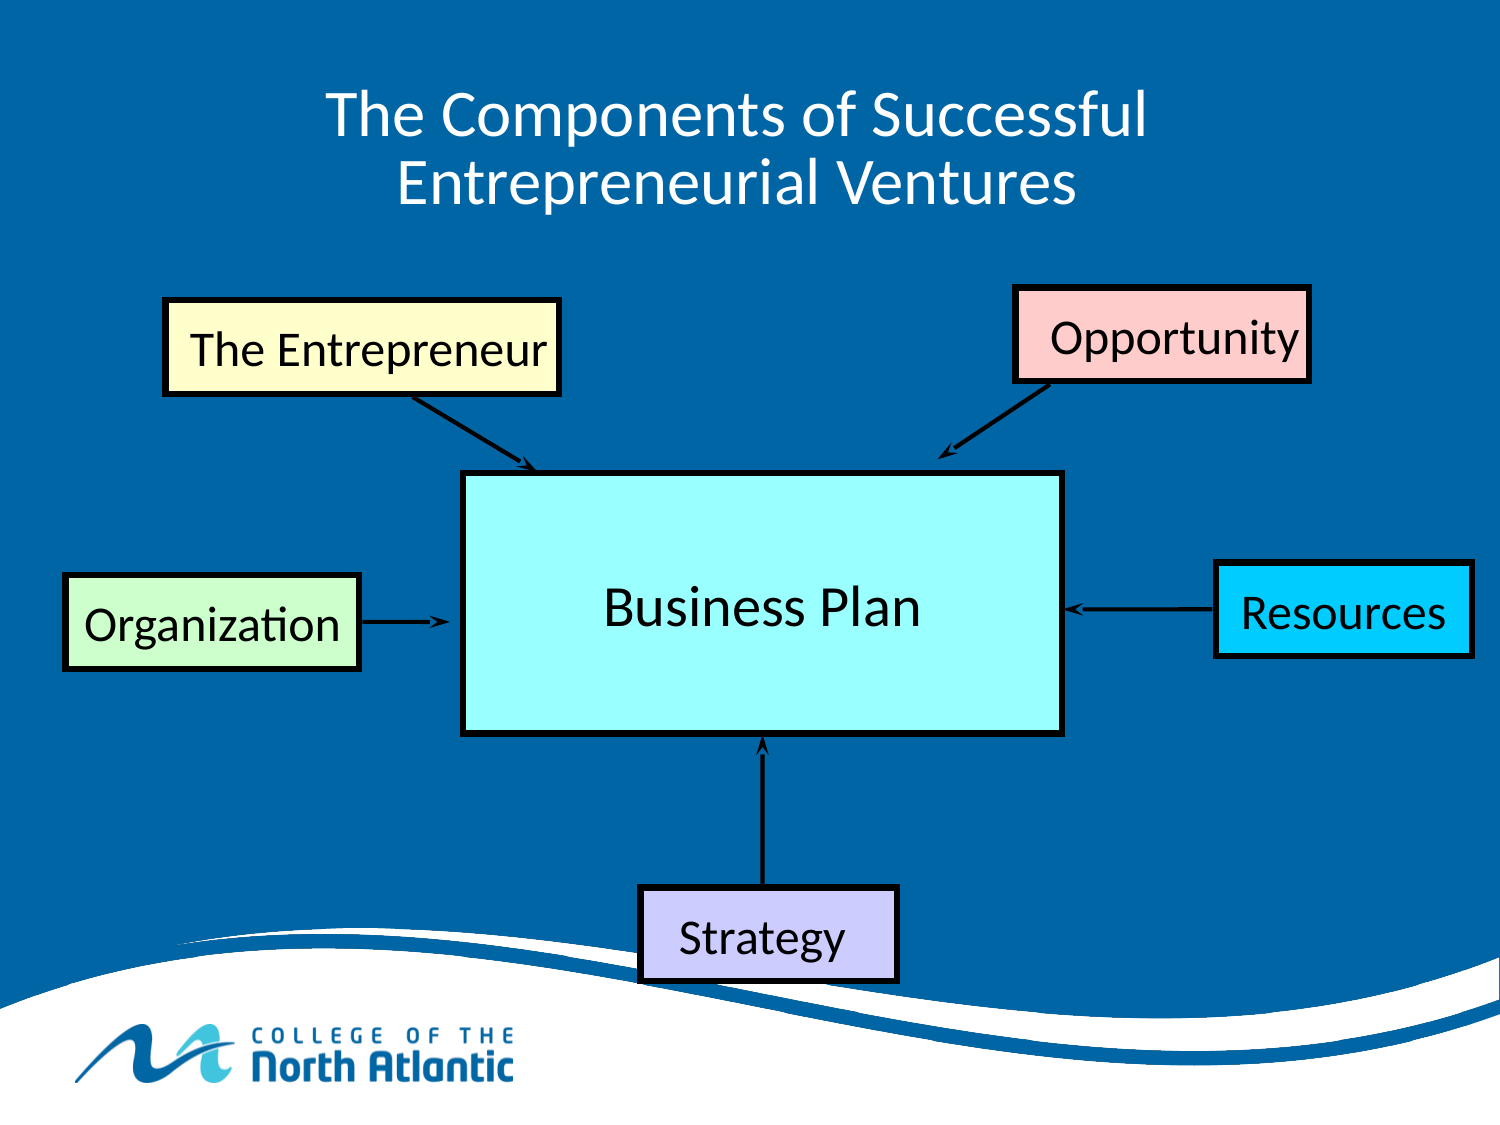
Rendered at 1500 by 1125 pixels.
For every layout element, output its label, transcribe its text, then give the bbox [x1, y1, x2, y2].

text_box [49, 287, 1500, 982]
picture [0, 928, 1500, 1125]
text_box The Components of Successful Entrepreneurial Ventures [99, 99, 1375, 200]
